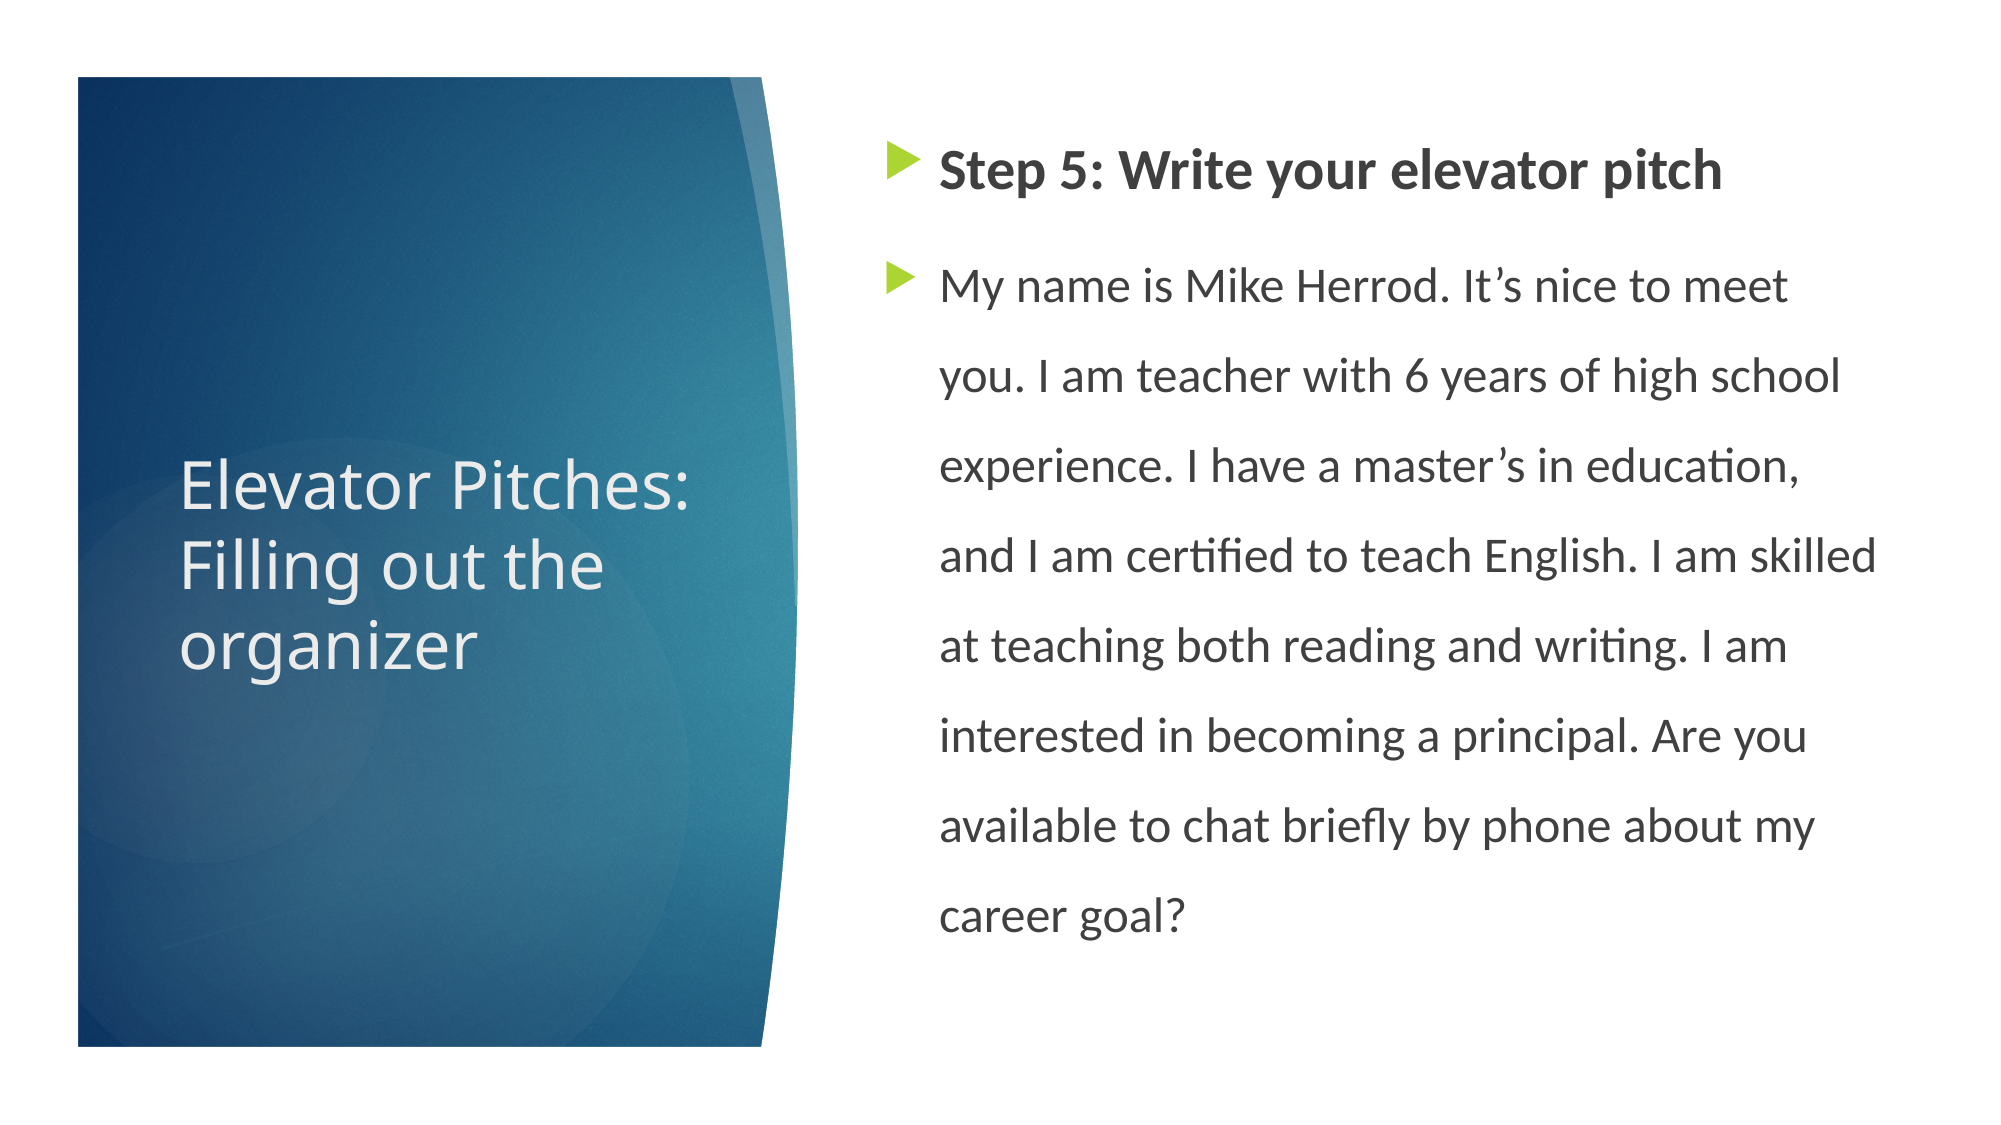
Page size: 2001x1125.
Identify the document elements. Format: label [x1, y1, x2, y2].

text_box [0, 0, 2000, 1125]
